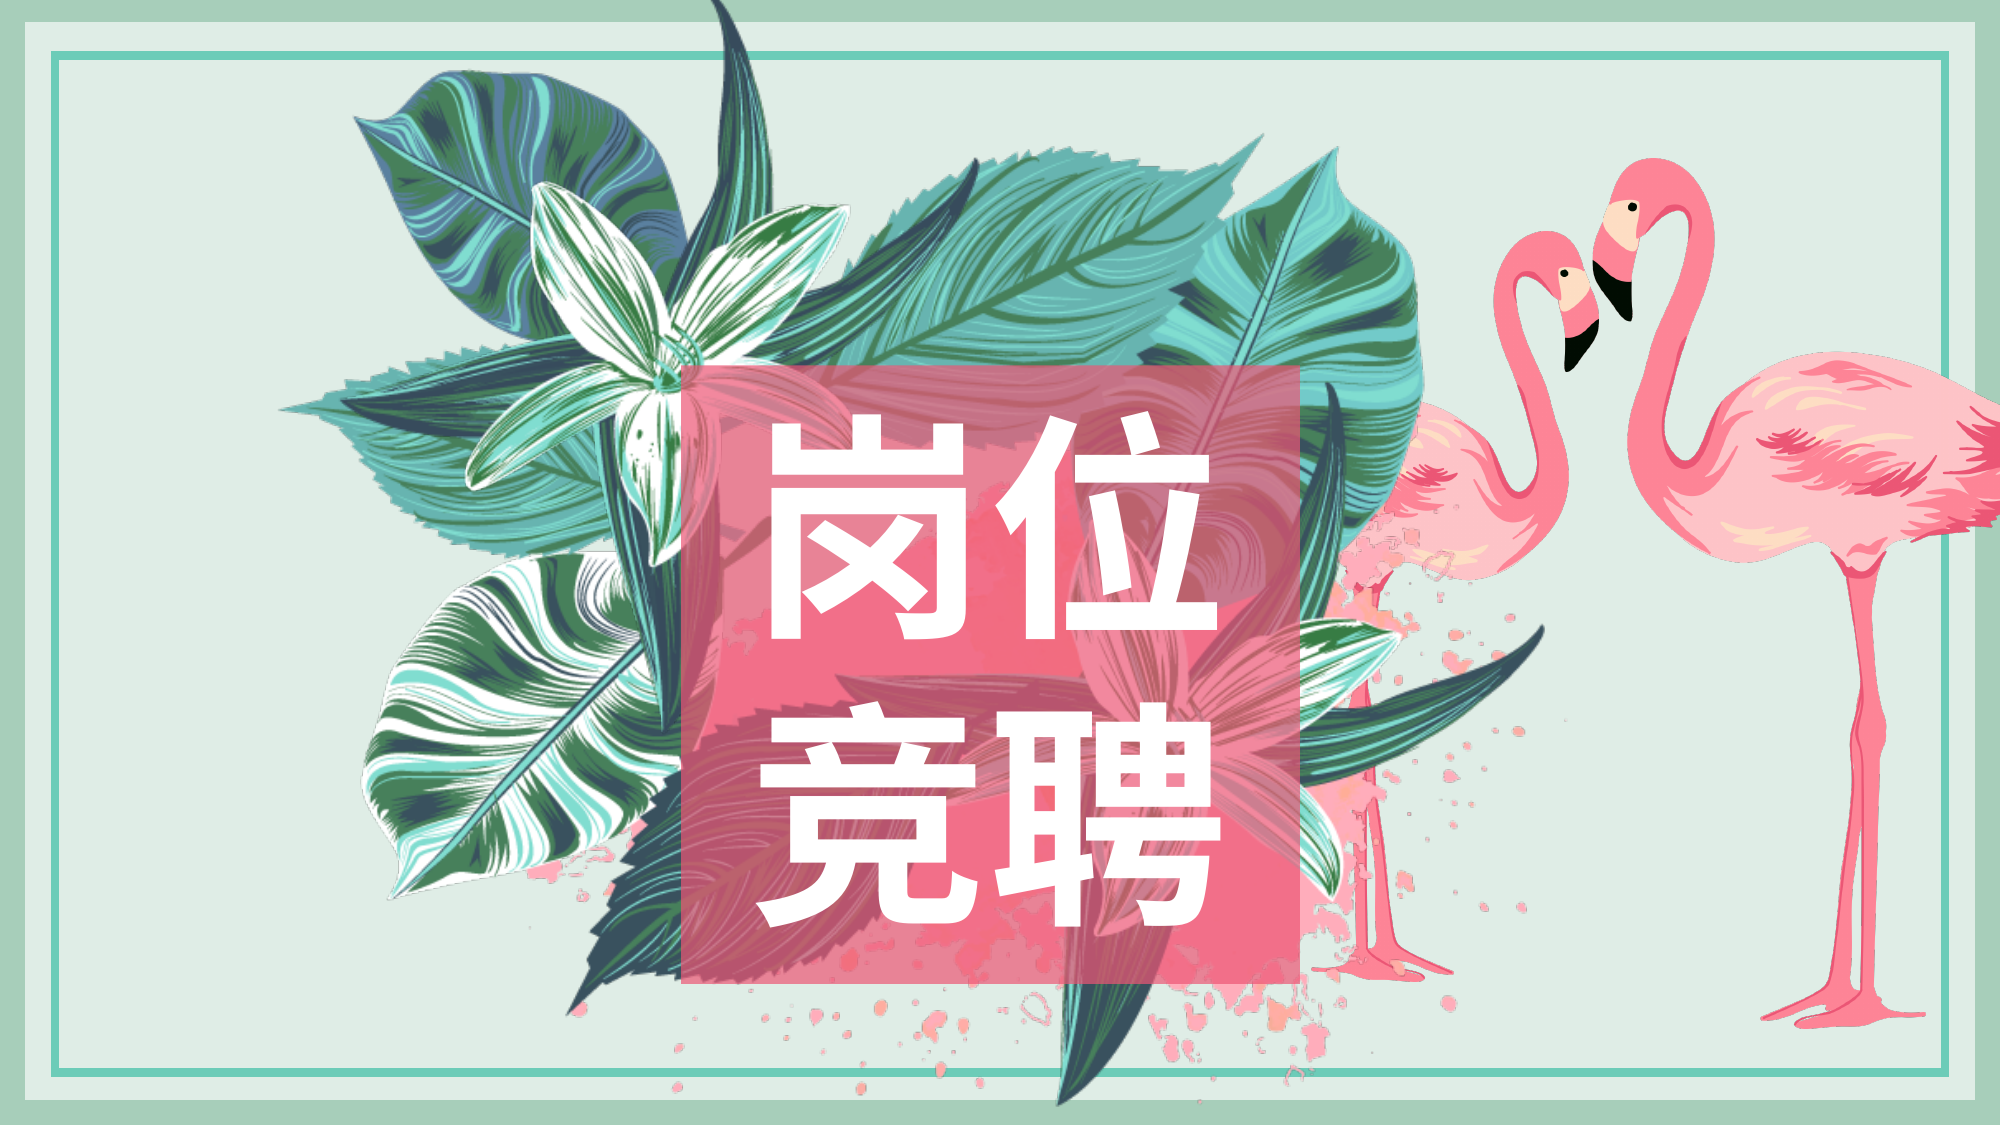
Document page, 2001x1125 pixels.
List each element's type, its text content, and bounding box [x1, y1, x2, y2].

text_box 岗位竞聘 [734, 371, 1353, 962]
picture [257, 0, 2000, 1125]
text_box [680, 364, 1301, 985]
